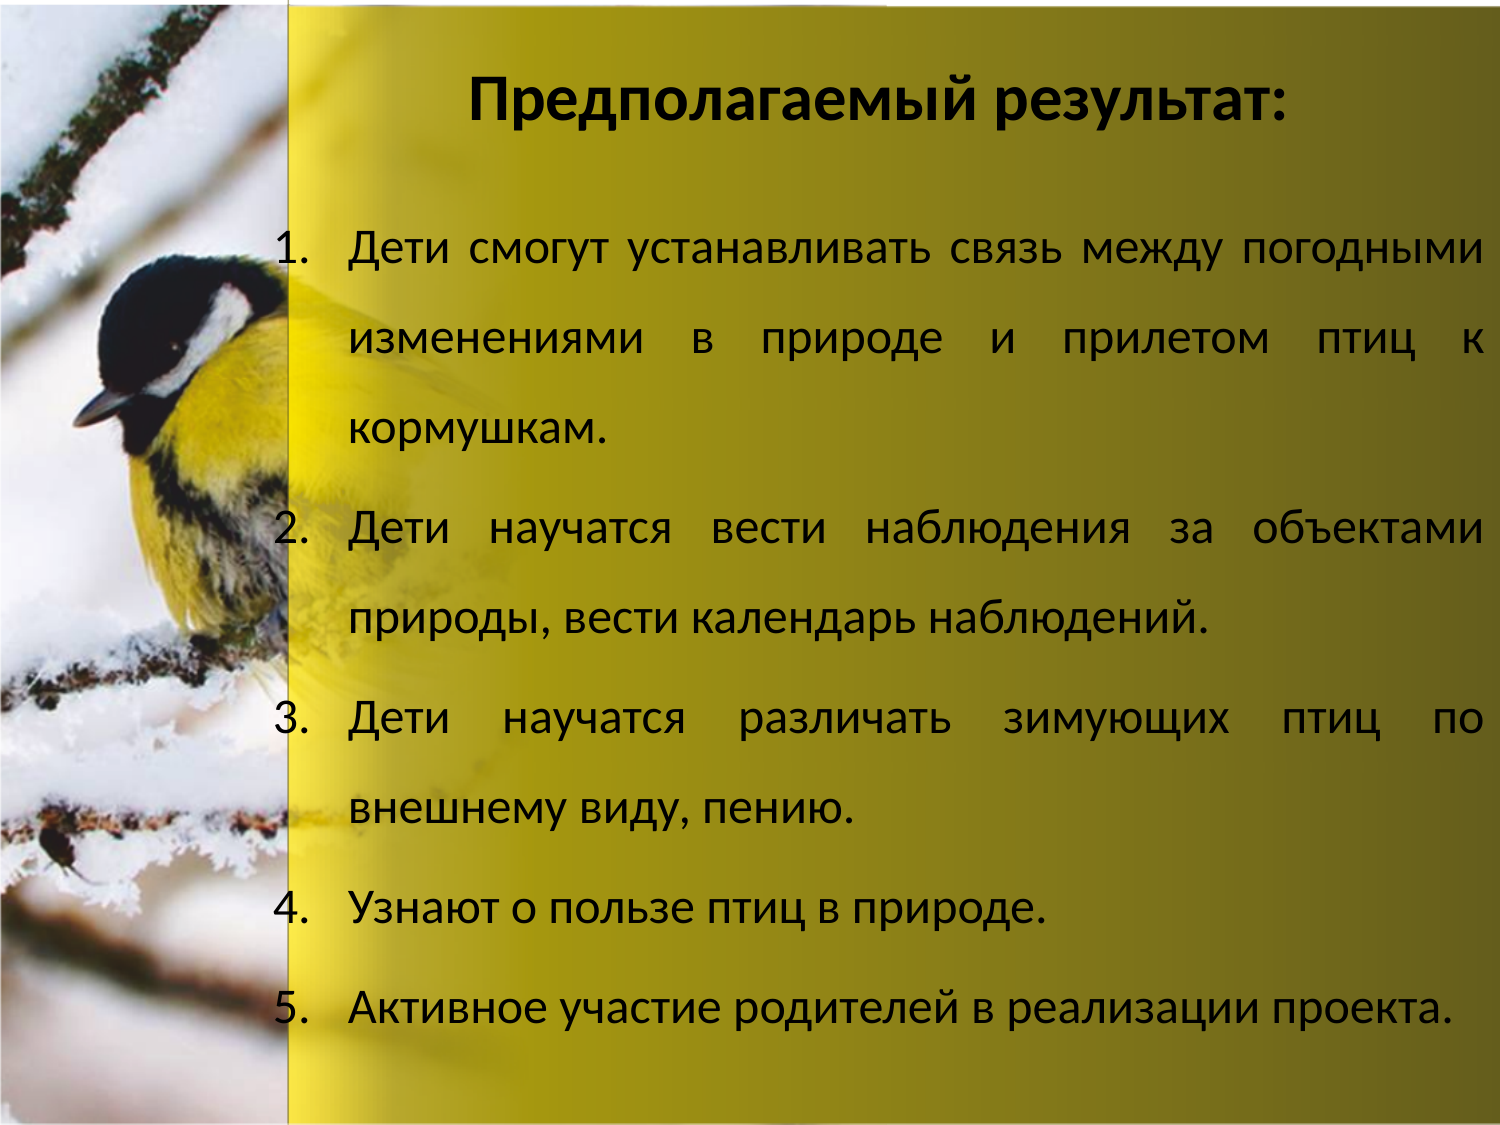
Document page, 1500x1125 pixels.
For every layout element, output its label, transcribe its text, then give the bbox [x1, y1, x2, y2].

picture [0, 0, 1500, 1125]
title Предполагаемый результат: [257, 0, 1500, 175]
list Дети смогут устанавливать связь между погодными изменениями в природе и прилетом птиц к кормушкам. Дети научатся вести наблюдения за объектами природы, вести календарь наблюдений. Дети научатся различать зимующих птиц по внешнему виду, пению. Узнают о пользе птиц в природе. Активное участие родителей в реализации проекта. [257, 175, 1500, 950]
